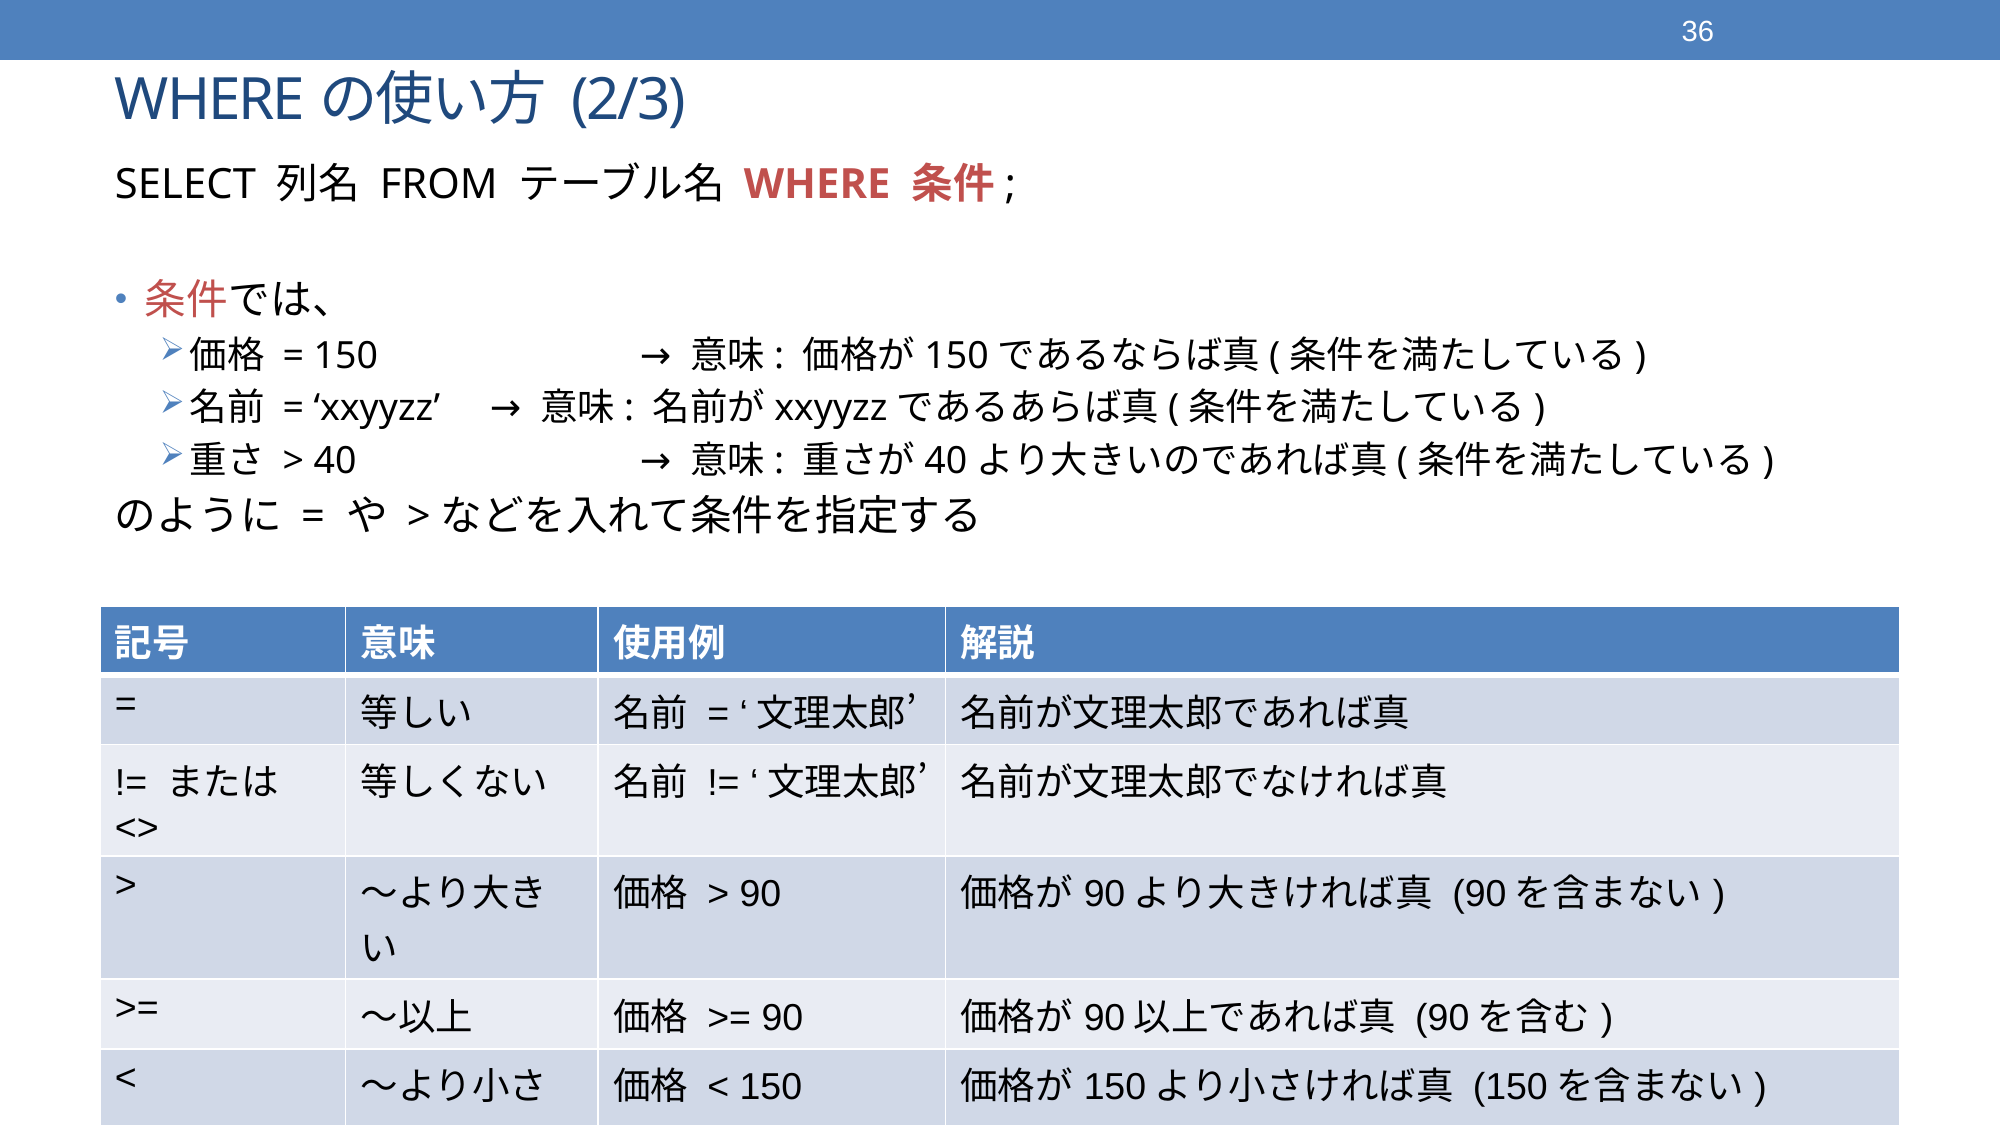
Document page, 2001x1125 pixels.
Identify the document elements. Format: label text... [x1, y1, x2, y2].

table_cell = [101, 678, 345, 744]
table_cell 〜より大きい [346, 857, 597, 978]
table_cell 価格が150より小さければ真 (150を含まない) [946, 1050, 1899, 1125]
title WHEREの使い方 (2/3) [99, 59, 1900, 133]
table_cell 〜以上 [346, 980, 597, 1048]
table_header 使用例 [599, 607, 945, 672]
table_cell 〜より小さい [346, 1050, 597, 1125]
table_cell 価格 < 150 [599, 1050, 945, 1125]
list SELECT 列名 FROM テーブル名 WHERE 条件; 条件では、 価格 = 150 → 意味: 価格が150であるならば真(条件を満たしている) 名前 = ‘xxyyzz’ → 意味: 名前がxxyyzzであるあらば真(条件を満たしている) 重さ > 40 → 意味: 重さが40より大きいのであれば真(条件を満たしている) のように = や >などを入れて条件を指定する [99, 149, 1900, 605]
table_cell 価格が90以上であれば真 (90を含む) [946, 980, 1899, 1048]
table_cell 価格が90より大きければ真 (90を含まない) [946, 857, 1899, 978]
table_header 解説 [946, 607, 1899, 672]
table_cell 等しい [346, 678, 597, 744]
table_cell < [101, 1050, 345, 1125]
slide_number 36 [1666, 3, 1900, 57]
table_cell 名前が文理太郎でなければ真 [946, 745, 1899, 855]
table_header 意味 [346, 607, 597, 672]
table_cell 名前が文理太郎であれば真 [946, 678, 1899, 744]
table_cell 名前 != ‘文理太郎’ [599, 745, 945, 855]
table_cell 等しくない [346, 745, 597, 855]
table_header 記号 [101, 607, 345, 672]
table_cell >= [101, 980, 345, 1048]
table_cell != または <> [101, 745, 345, 855]
table_cell 価格 >= 90 [599, 980, 945, 1048]
table_cell 価格 > 90 [599, 857, 945, 978]
table_cell 名前 = ‘文理太郎’ [599, 678, 945, 744]
table_cell > [101, 857, 345, 978]
